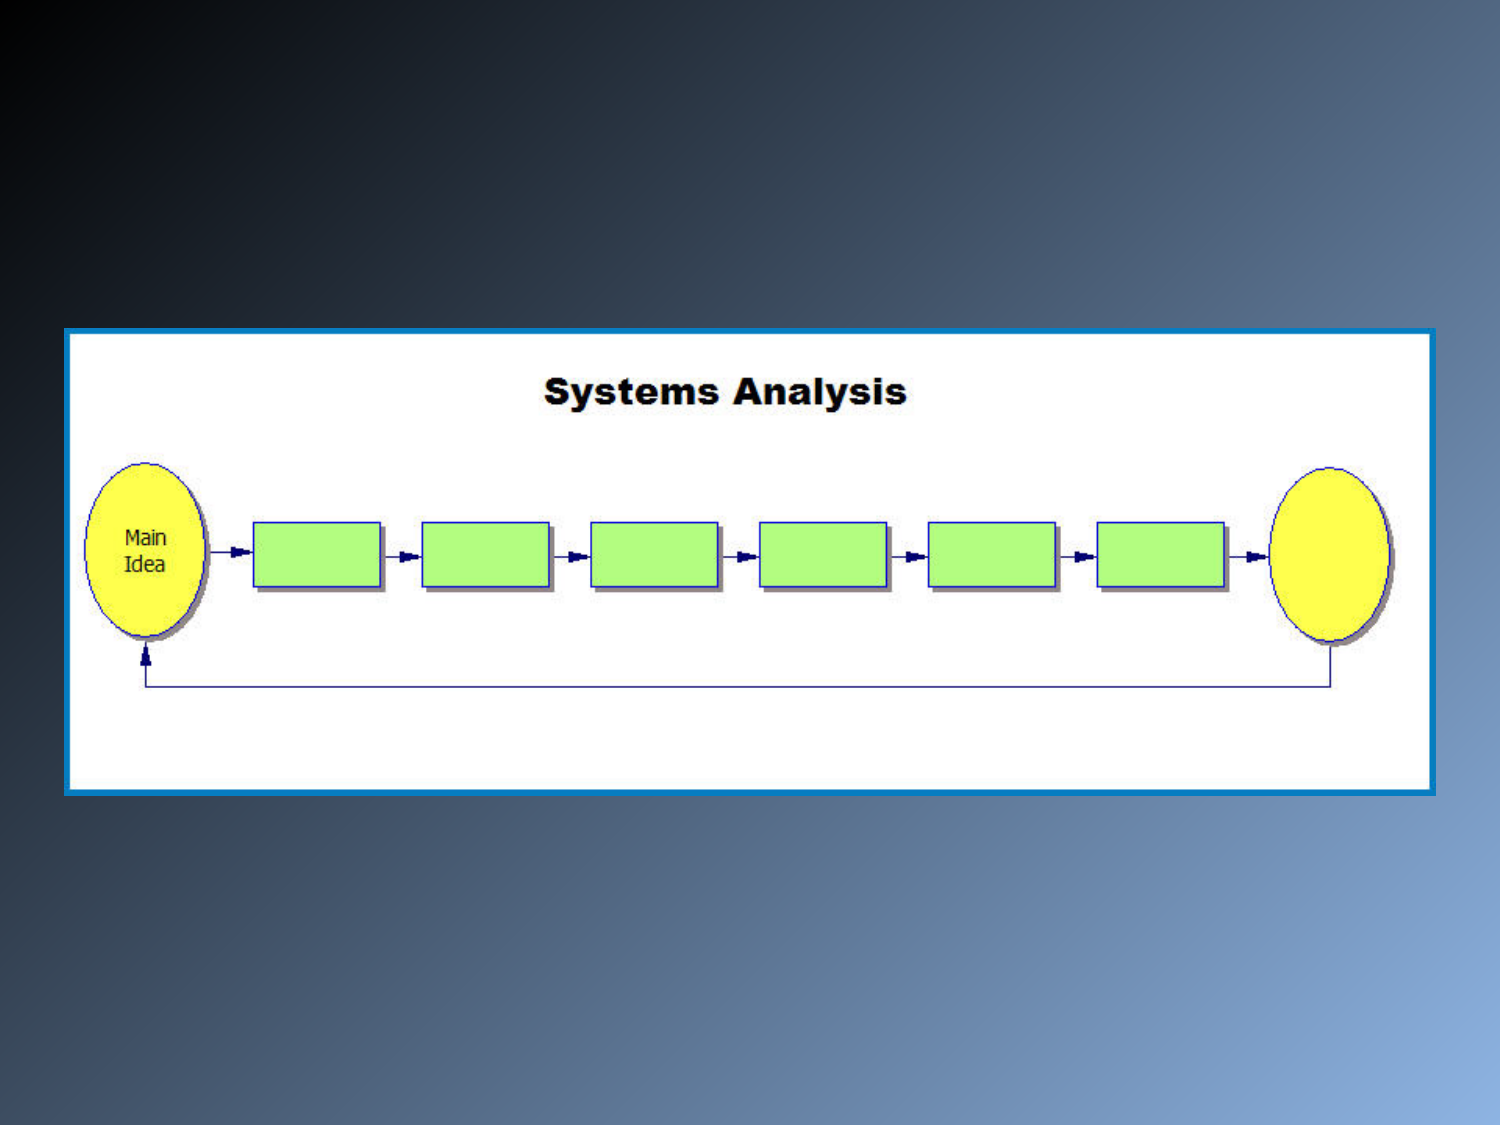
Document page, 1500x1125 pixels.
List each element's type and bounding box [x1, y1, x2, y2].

picture [63, 331, 1437, 797]
